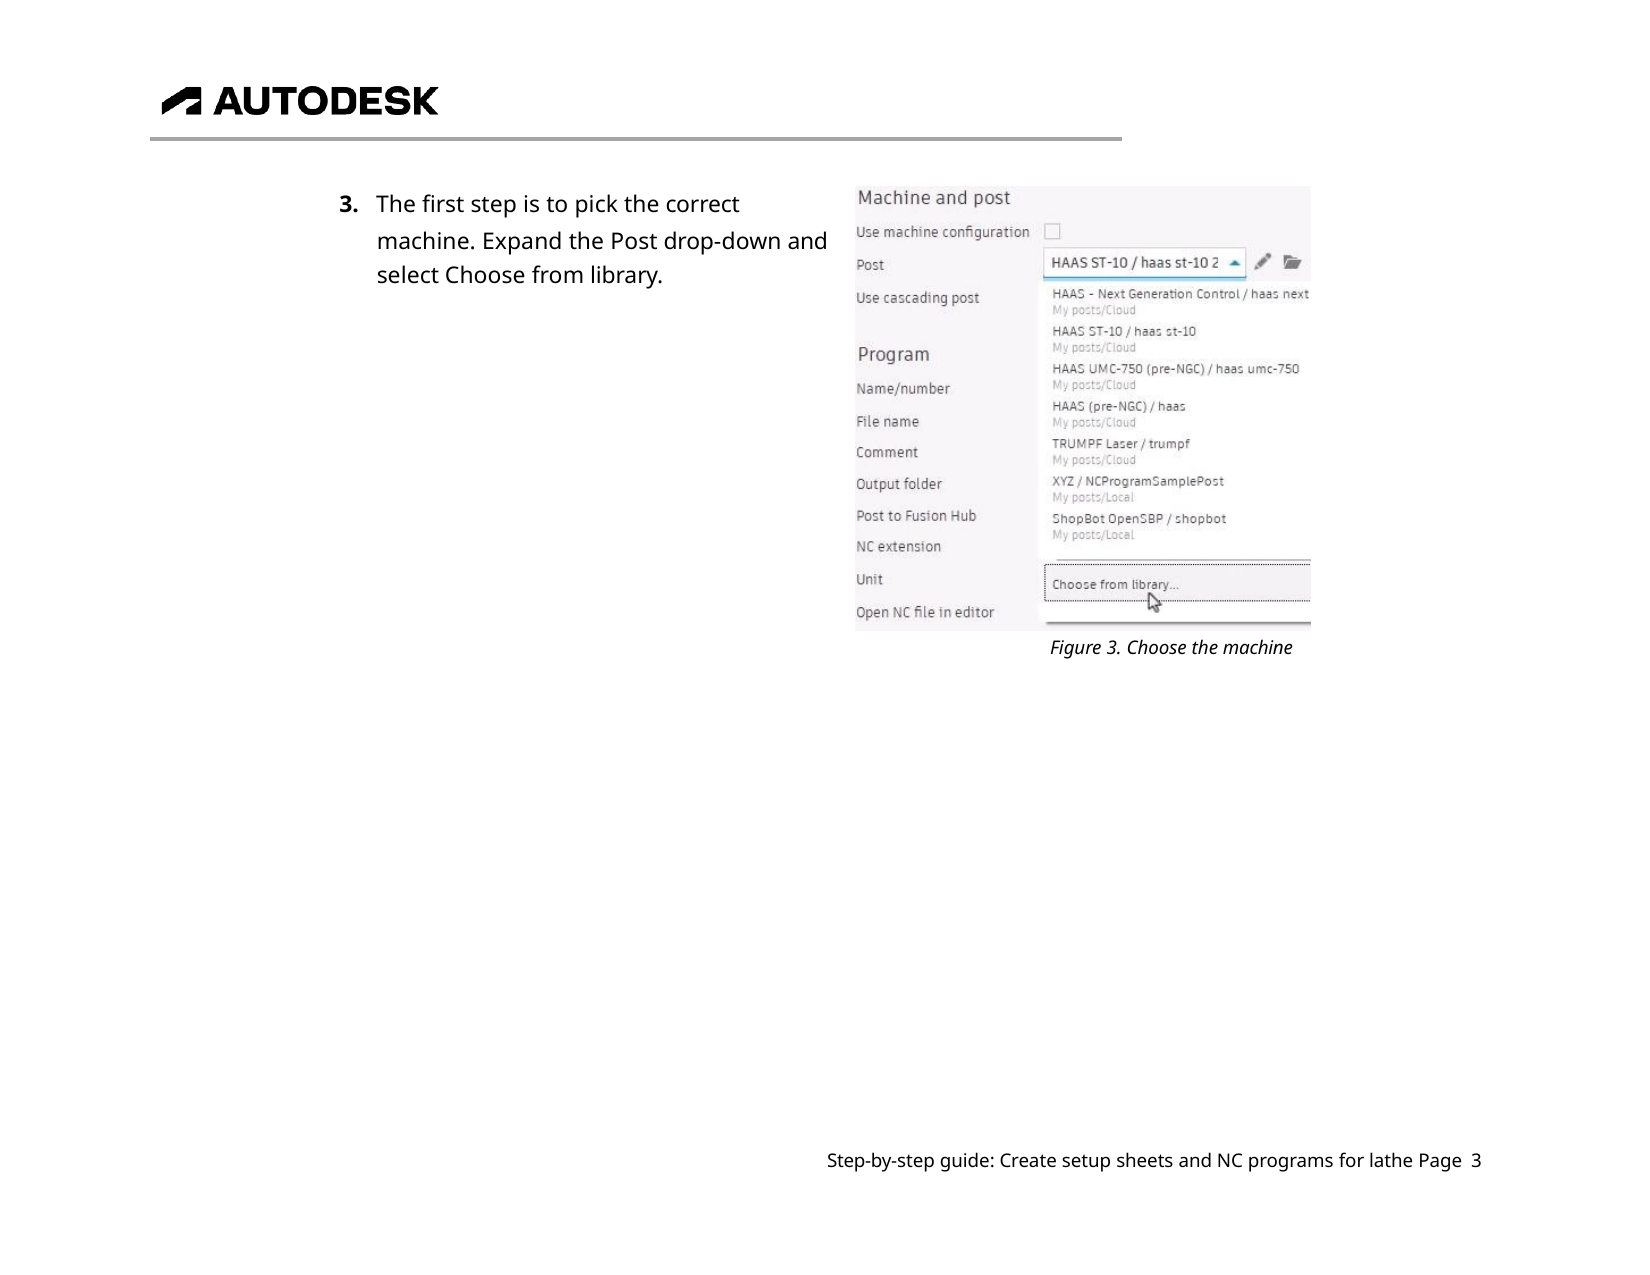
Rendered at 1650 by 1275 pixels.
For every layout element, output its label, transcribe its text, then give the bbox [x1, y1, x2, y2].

picture [161, 86, 439, 115]
slide_number Step-by-step guide: Create setup sheets and NC programs for lathe Page 10 [825, 1145, 1509, 1275]
picture [854, 186, 1311, 632]
table_header 3. The first step is to pick the correct machine. Expand the Post drop-down and select Choose from library. [334, 187, 841, 677]
table_header Figure 3. Choose the machine [841, 187, 1316, 677]
